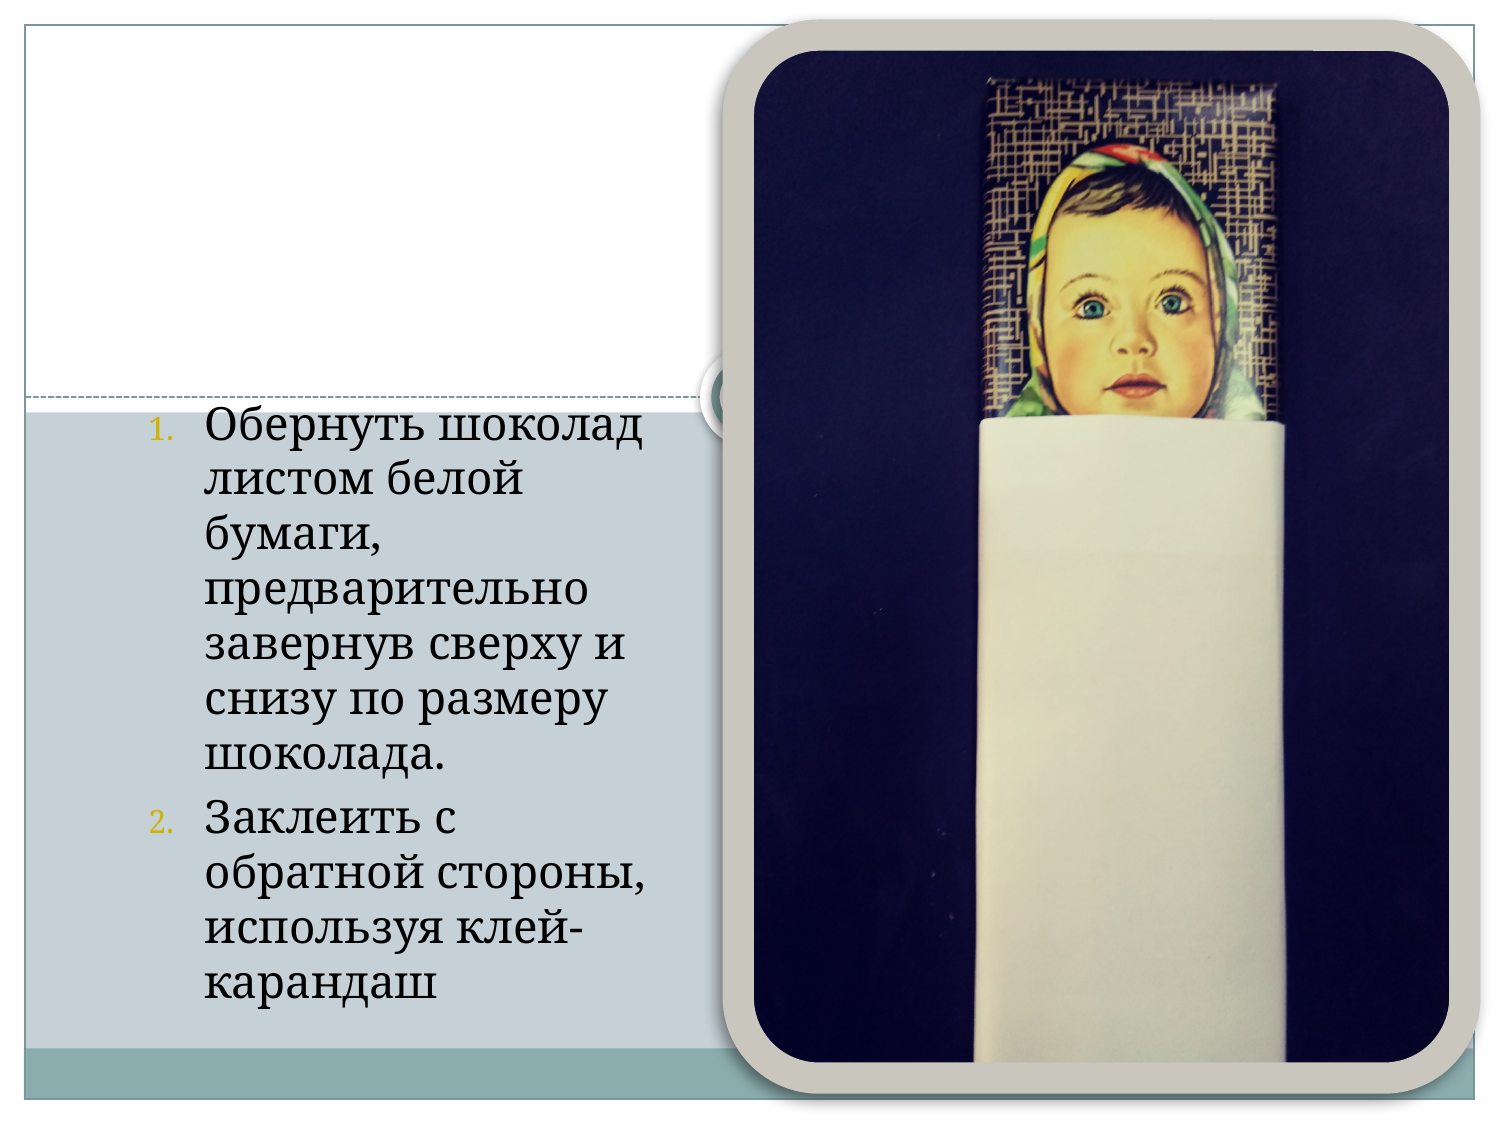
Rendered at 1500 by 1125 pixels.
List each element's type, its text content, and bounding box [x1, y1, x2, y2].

subtitle Обернуть шоколад листом белой бумаги, предварительно завернув сверху и снизу по размеру шоколада. Заклеить с обратной стороны, используя клей-карандаш [58, 386, 692, 985]
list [738, 34, 1466, 1079]
